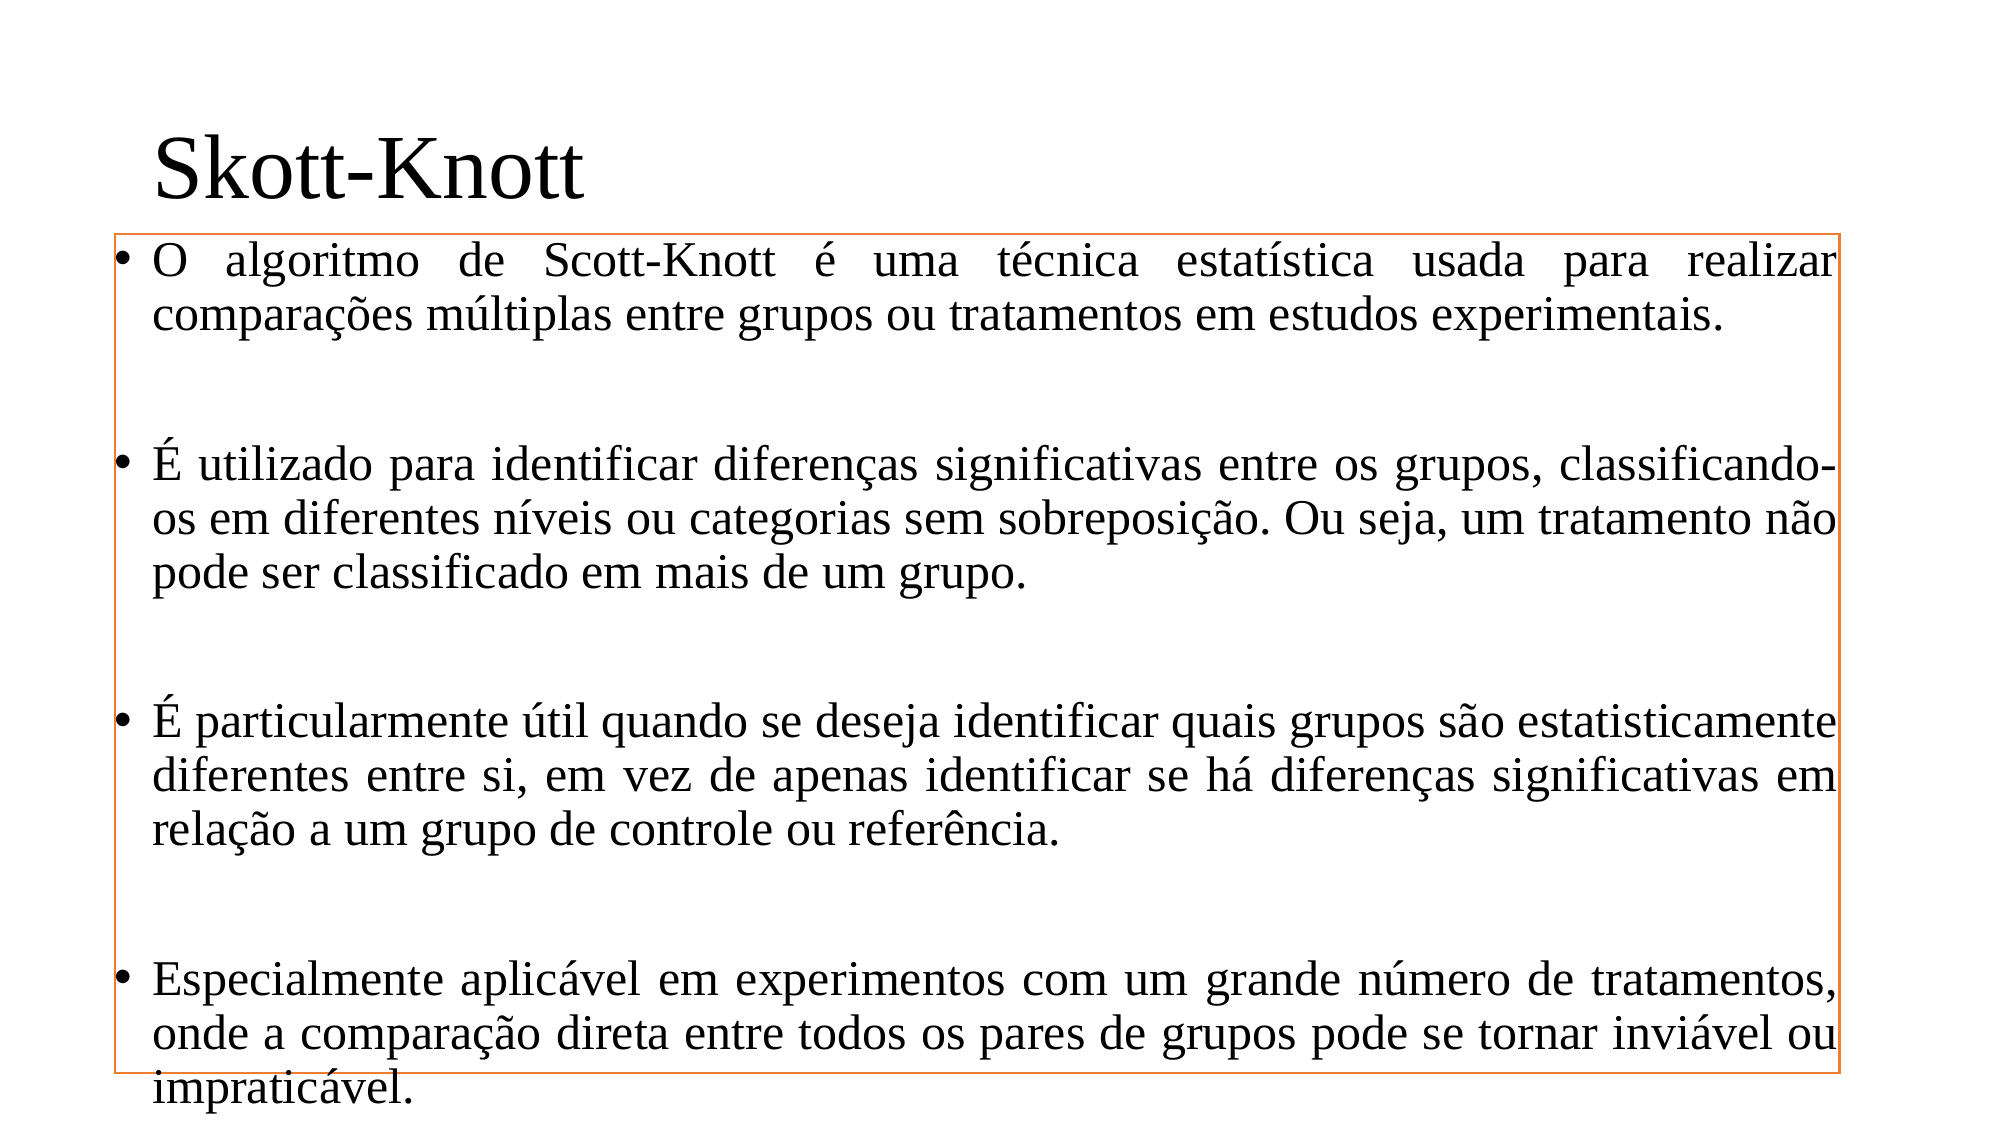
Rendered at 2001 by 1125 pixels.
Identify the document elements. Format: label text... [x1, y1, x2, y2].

title Skott-Knott [137, 59, 1863, 278]
list O algoritmo de Scott-Knott é uma técnica estatística usada para realizar comparações múltiplas entre grupos ou tratamentos em estudos experimentais. É utilizado para identificar diferenças significativas entre os grupos, classificando-os em diferentes níveis ou categorias sem sobreposição. Ou seja, um tratamento não pode ser classificado em mais de um grupo. É particularmente útil quando se deseja identificar quais grupos são estatisticamente diferentes entre si, em vez de apenas identificar se há diferenças significativas em relação a um grupo de controle ou referência. Especialmente aplicável em experimentos com um grande número de tratamentos, onde a comparação direta entre todos os pares de grupos pode se tornar inviável ou impraticável. [114, 233, 1840, 1073]
